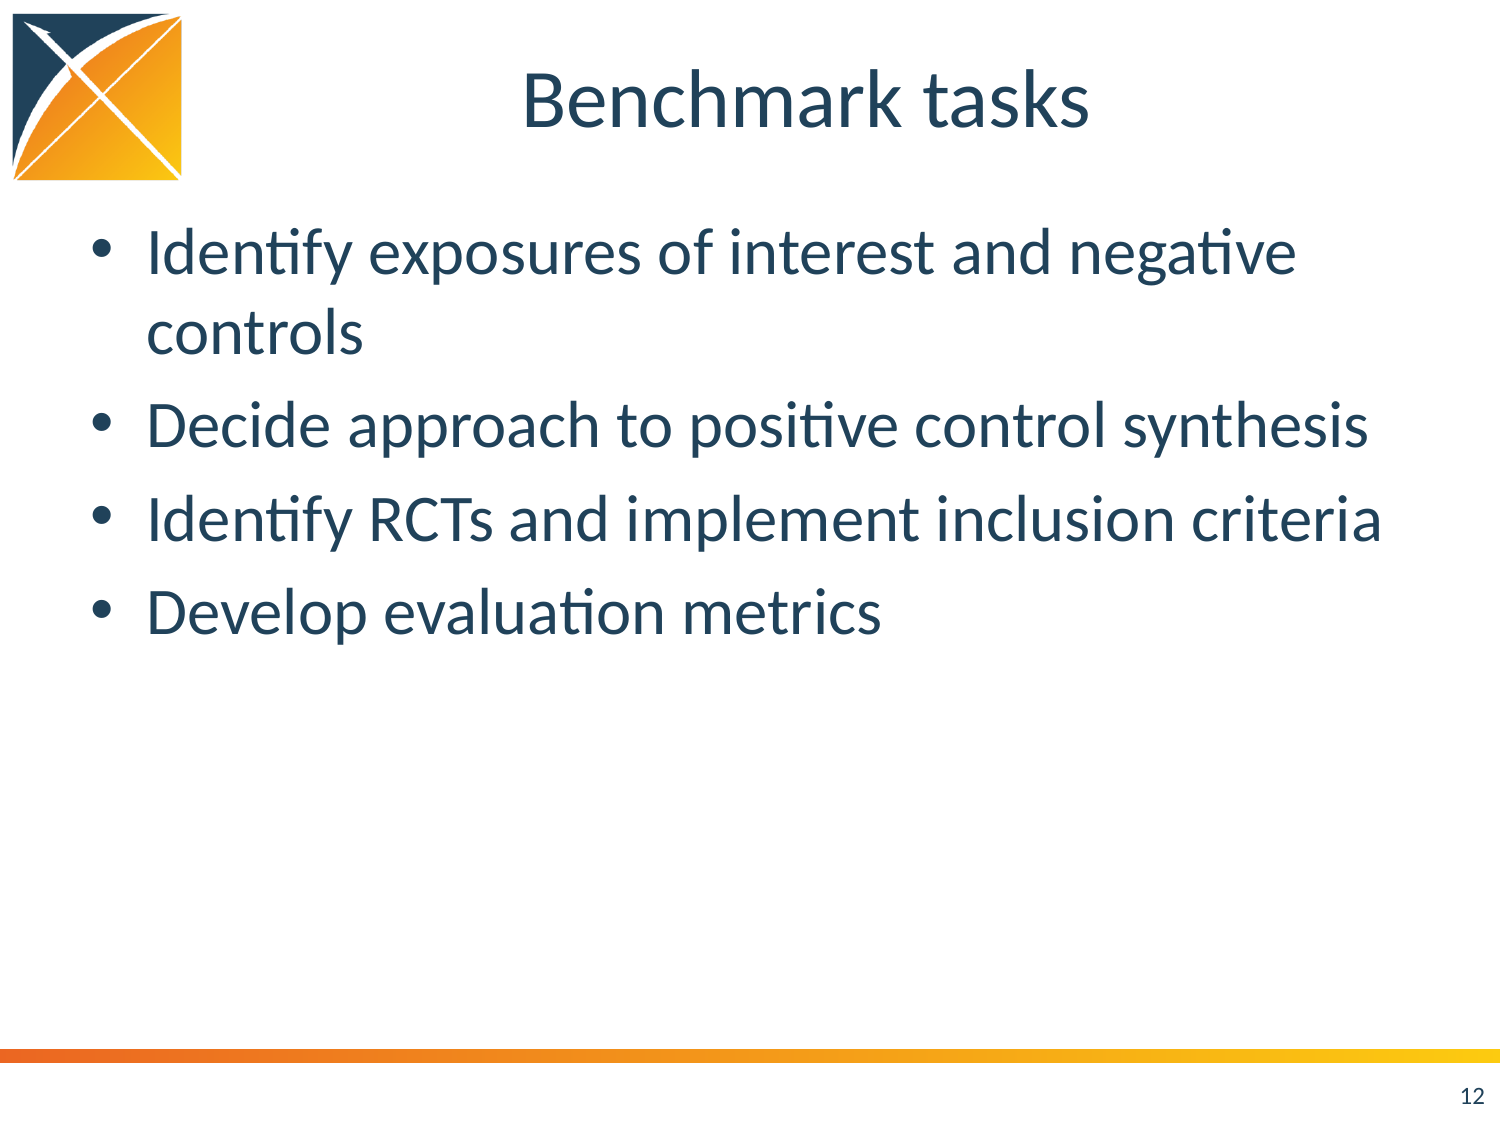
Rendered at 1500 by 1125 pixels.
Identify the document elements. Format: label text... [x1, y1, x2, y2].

title Benchmark tasks [187, 24, 1425, 163]
picture [0, 0, 206, 200]
slide_number 12 [1149, 1065, 1500, 1125]
list Identify exposures of interest and negative controls Decide approach to positive control synthesis Identify RCTs and implement inclusion criteria Develop evaluation metrics [75, 200, 1425, 1005]
